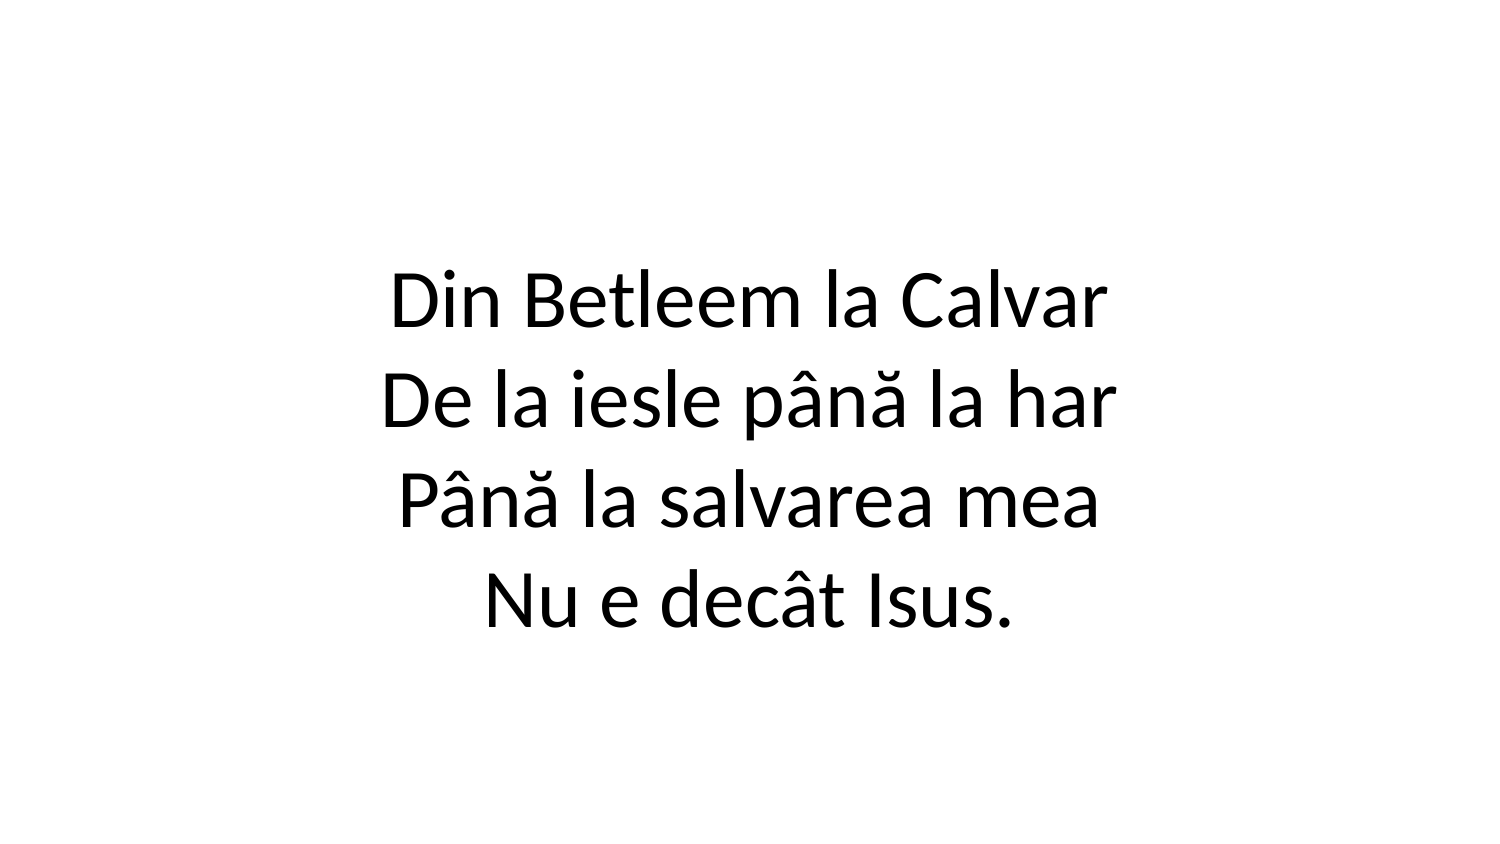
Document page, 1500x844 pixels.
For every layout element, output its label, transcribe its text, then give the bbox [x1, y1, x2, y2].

text_box Din Betleem la Calvar De la iesle până la har Până la salvarea mea Nu e decât Isus. [365, 192, 1134, 652]
